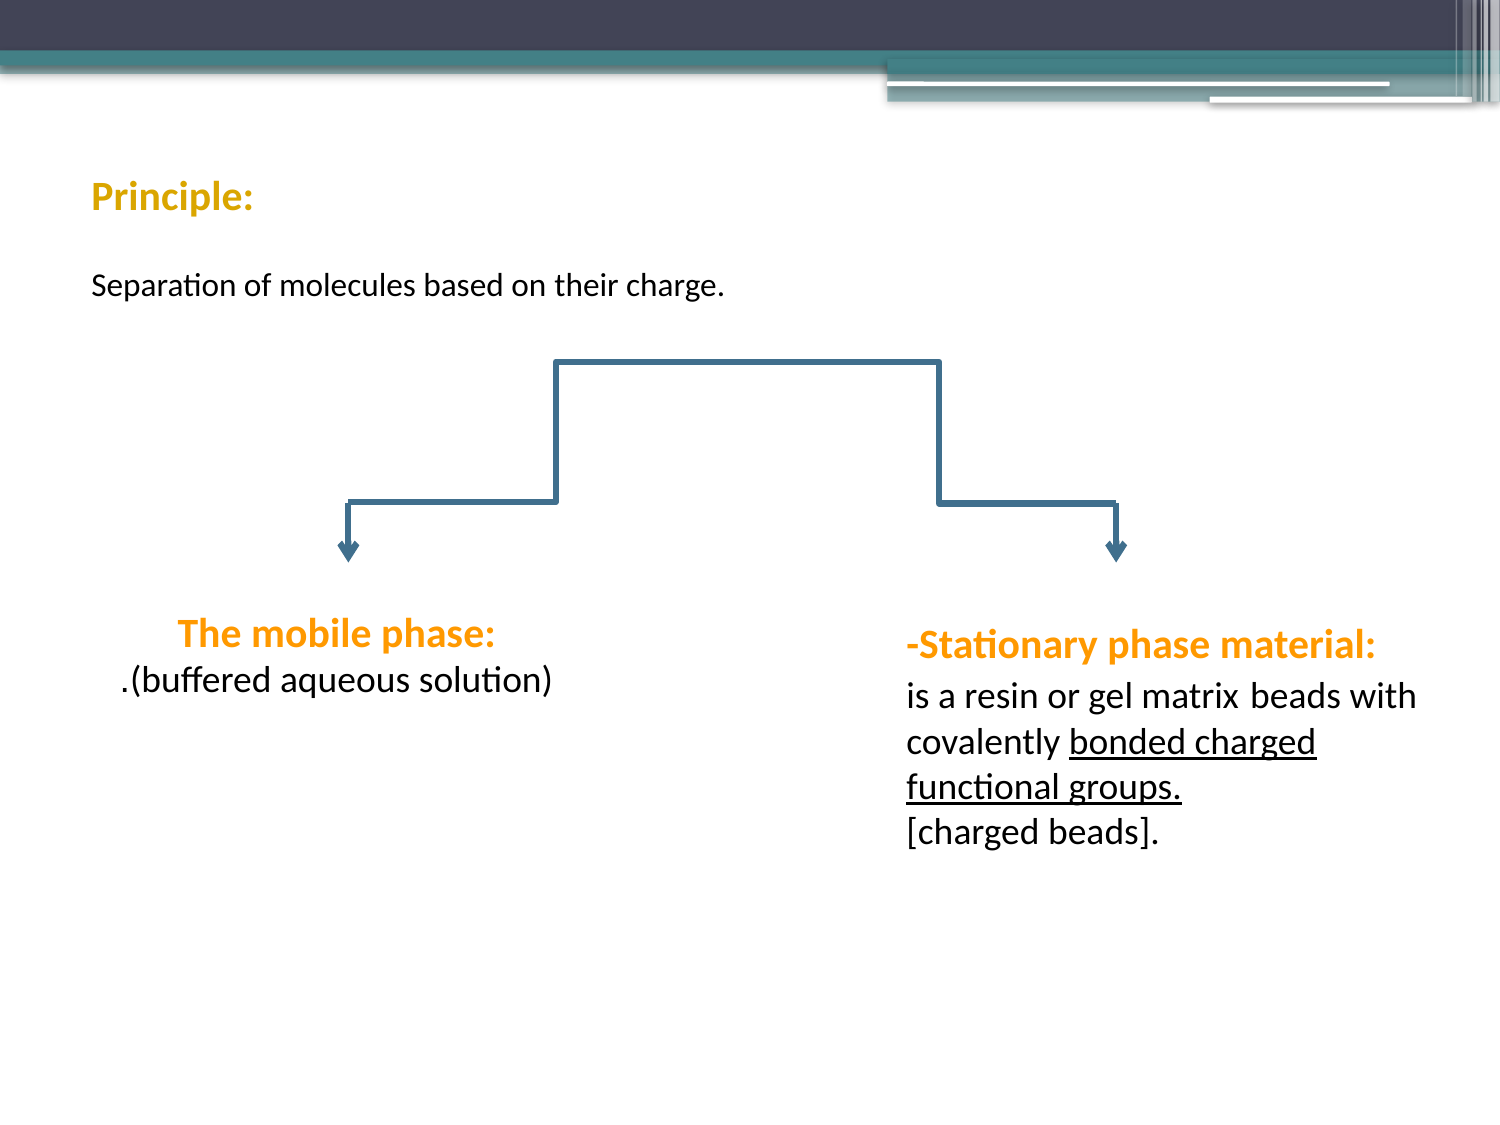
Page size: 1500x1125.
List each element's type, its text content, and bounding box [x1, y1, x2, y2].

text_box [766, 361, 1117, 504]
text_box The mobile phase: (buffered aqueous solution). [100, 597, 573, 753]
text_box Principle: Separation of molecules based on their charge. [76, 160, 1353, 311]
text_box -Stationary phase material: is a resin or gel matrix beads with covalently bonded charged functional groups. [charged beads]. [891, 609, 1483, 860]
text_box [348, 361, 764, 503]
